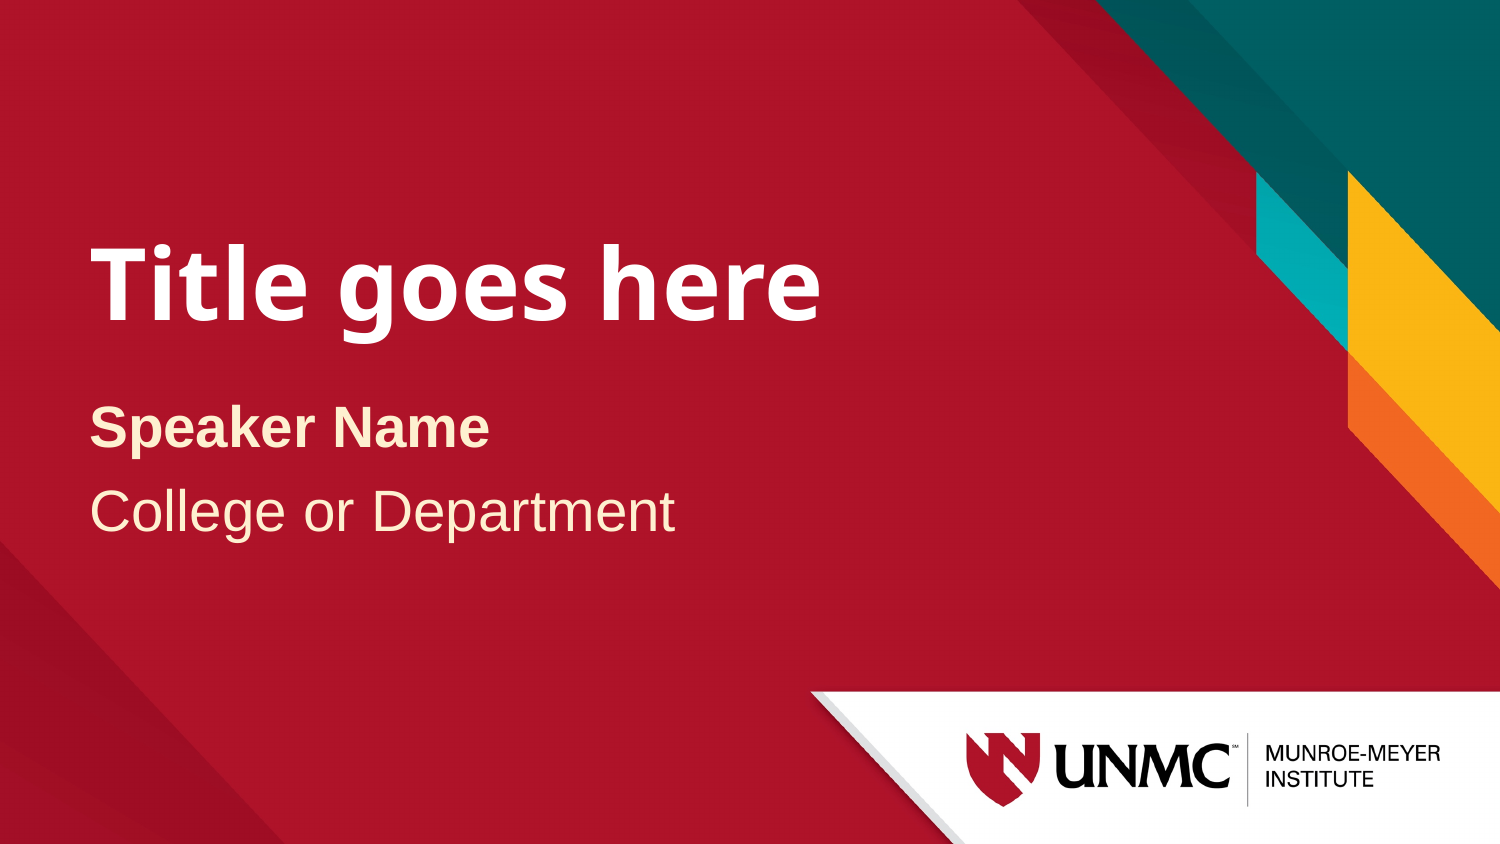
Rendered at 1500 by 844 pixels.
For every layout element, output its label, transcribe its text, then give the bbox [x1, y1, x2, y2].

title Title goes here [74, 109, 1238, 341]
subtitle Speaker Name College or Department [74, 389, 1238, 602]
picture [0, 0, 1500, 844]
